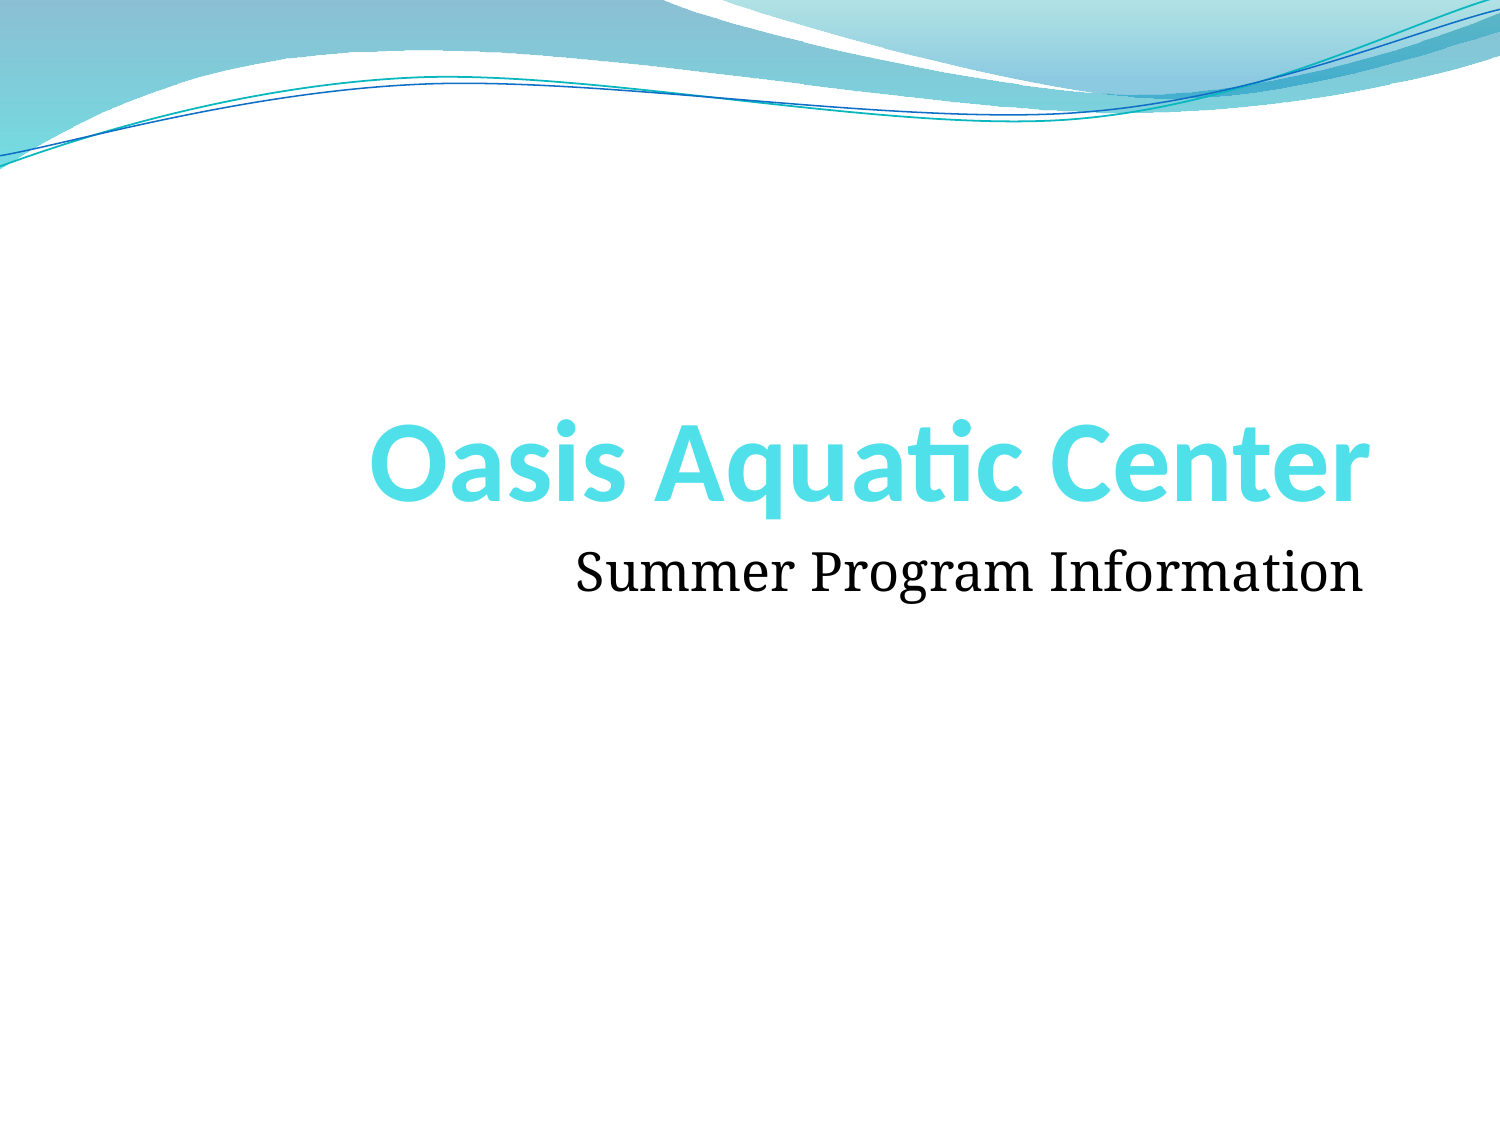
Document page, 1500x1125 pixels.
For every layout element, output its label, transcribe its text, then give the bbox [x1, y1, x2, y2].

title Oasis Aquatic Center [87, 224, 1376, 525]
subtitle Summer Program Information [87, 529, 1376, 818]
